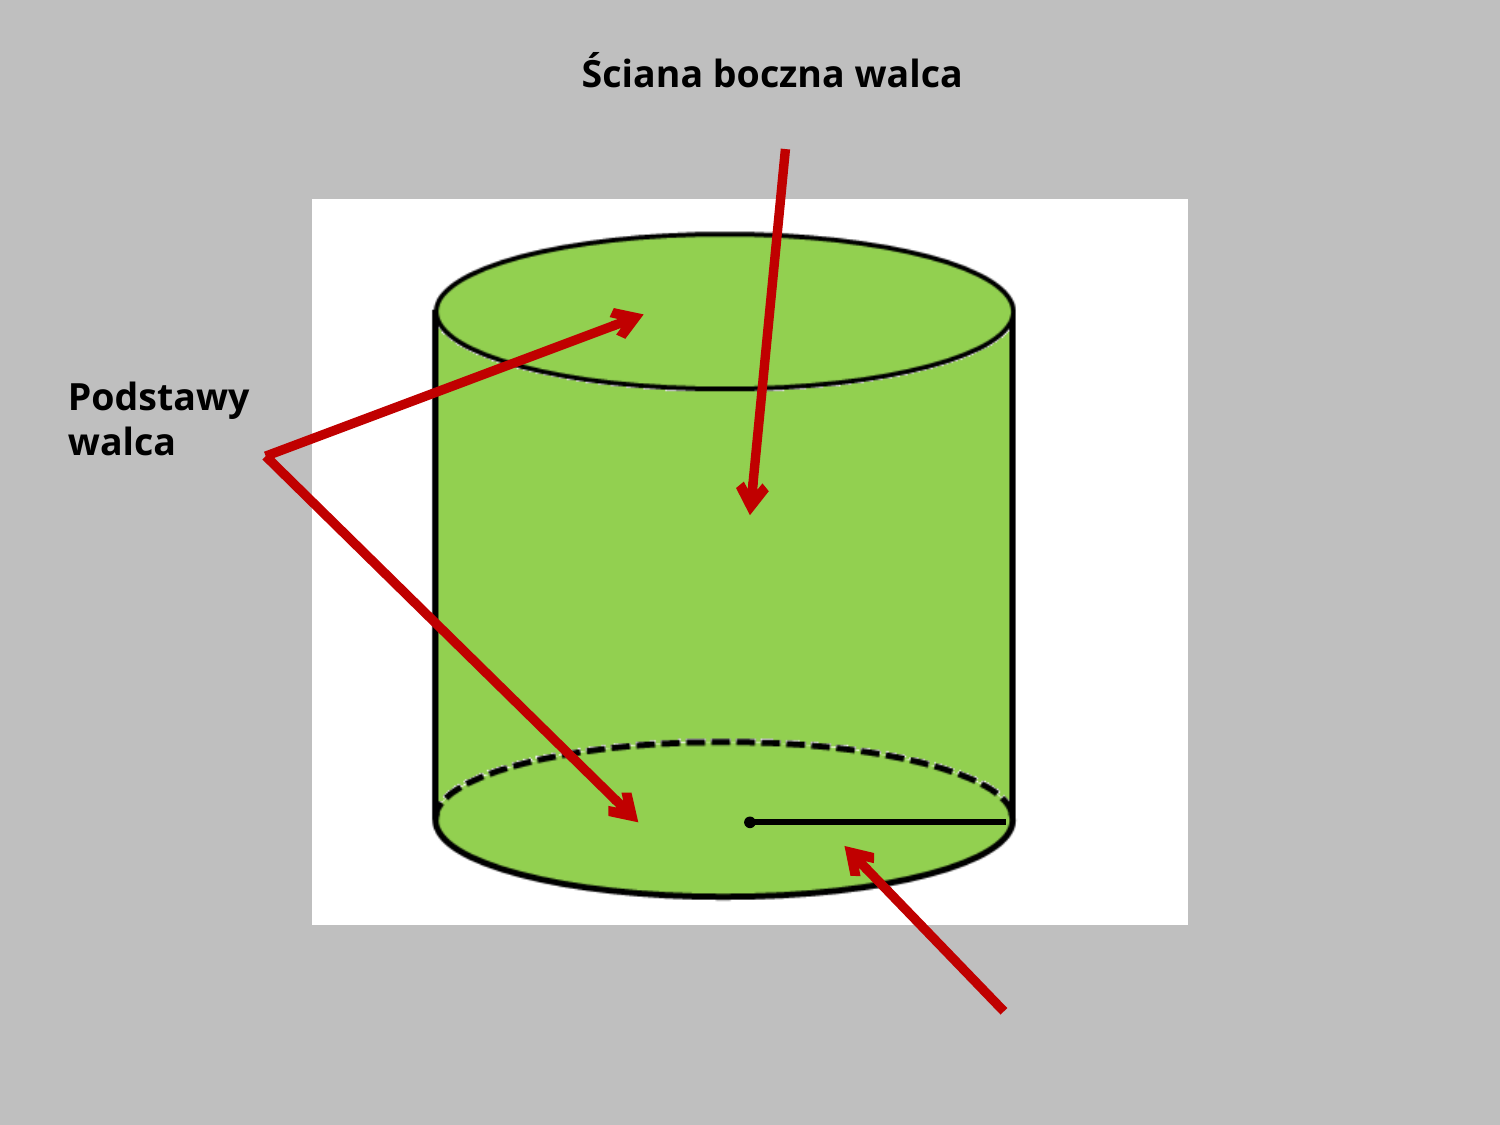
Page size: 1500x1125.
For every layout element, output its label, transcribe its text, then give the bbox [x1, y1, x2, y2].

picture [312, 199, 1188, 926]
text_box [749, 148, 786, 516]
text_box Podstawy walca [53, 365, 260, 471]
text_box Ściana boczna walca [566, 42, 1004, 103]
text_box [265, 314, 644, 457]
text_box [844, 845, 1005, 1012]
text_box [265, 455, 639, 823]
